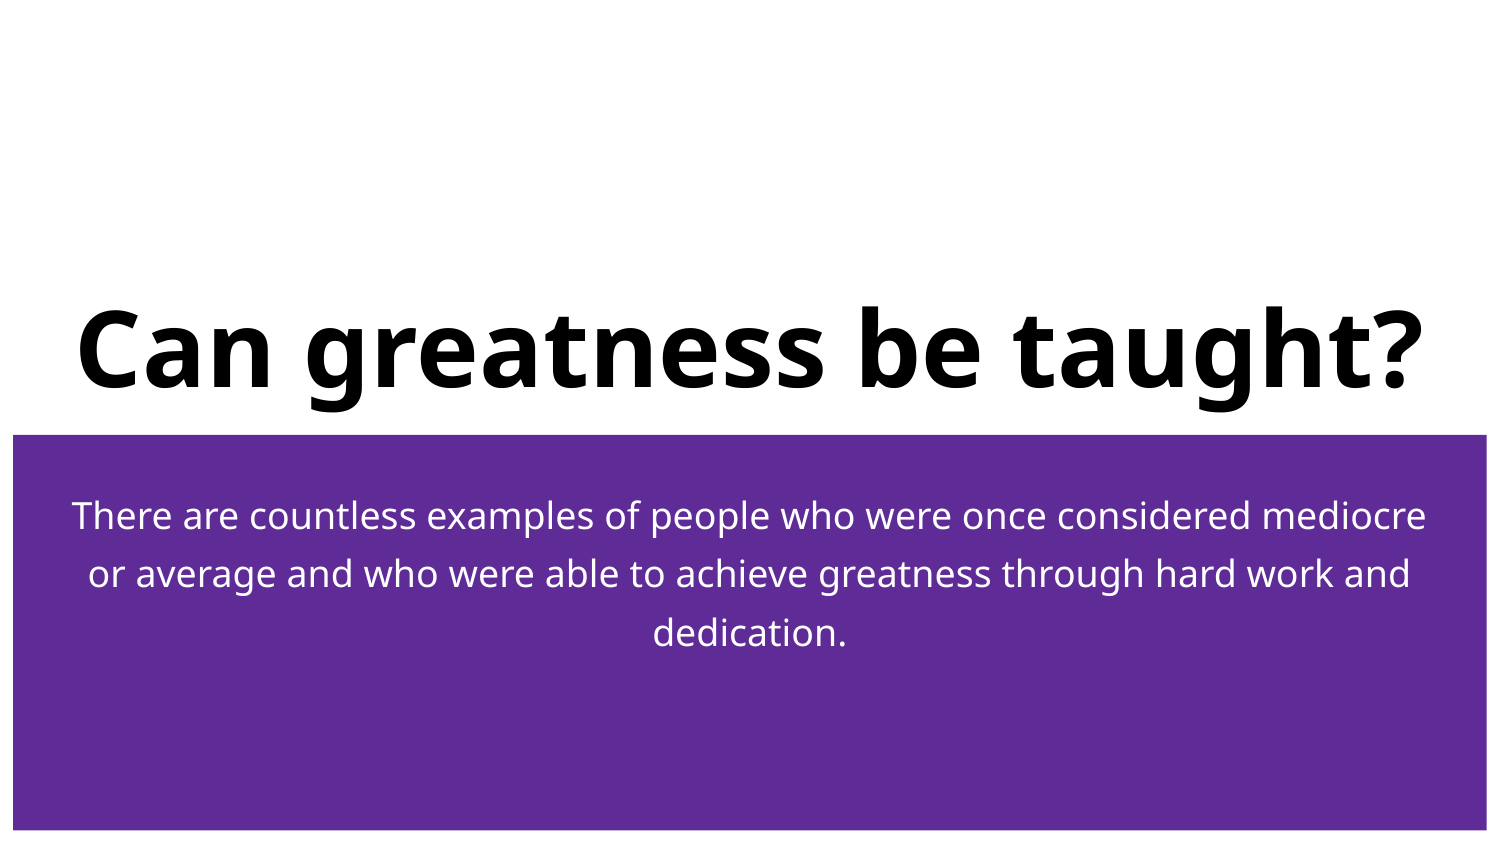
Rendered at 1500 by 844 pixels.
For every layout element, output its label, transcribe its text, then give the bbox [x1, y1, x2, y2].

title Can greatness be taught? [51, 121, 1449, 434]
list There are countless examples of people who were once considered mediocre or average and who were able to achieve greatness through hard work and dedication. [51, 466, 1449, 681]
